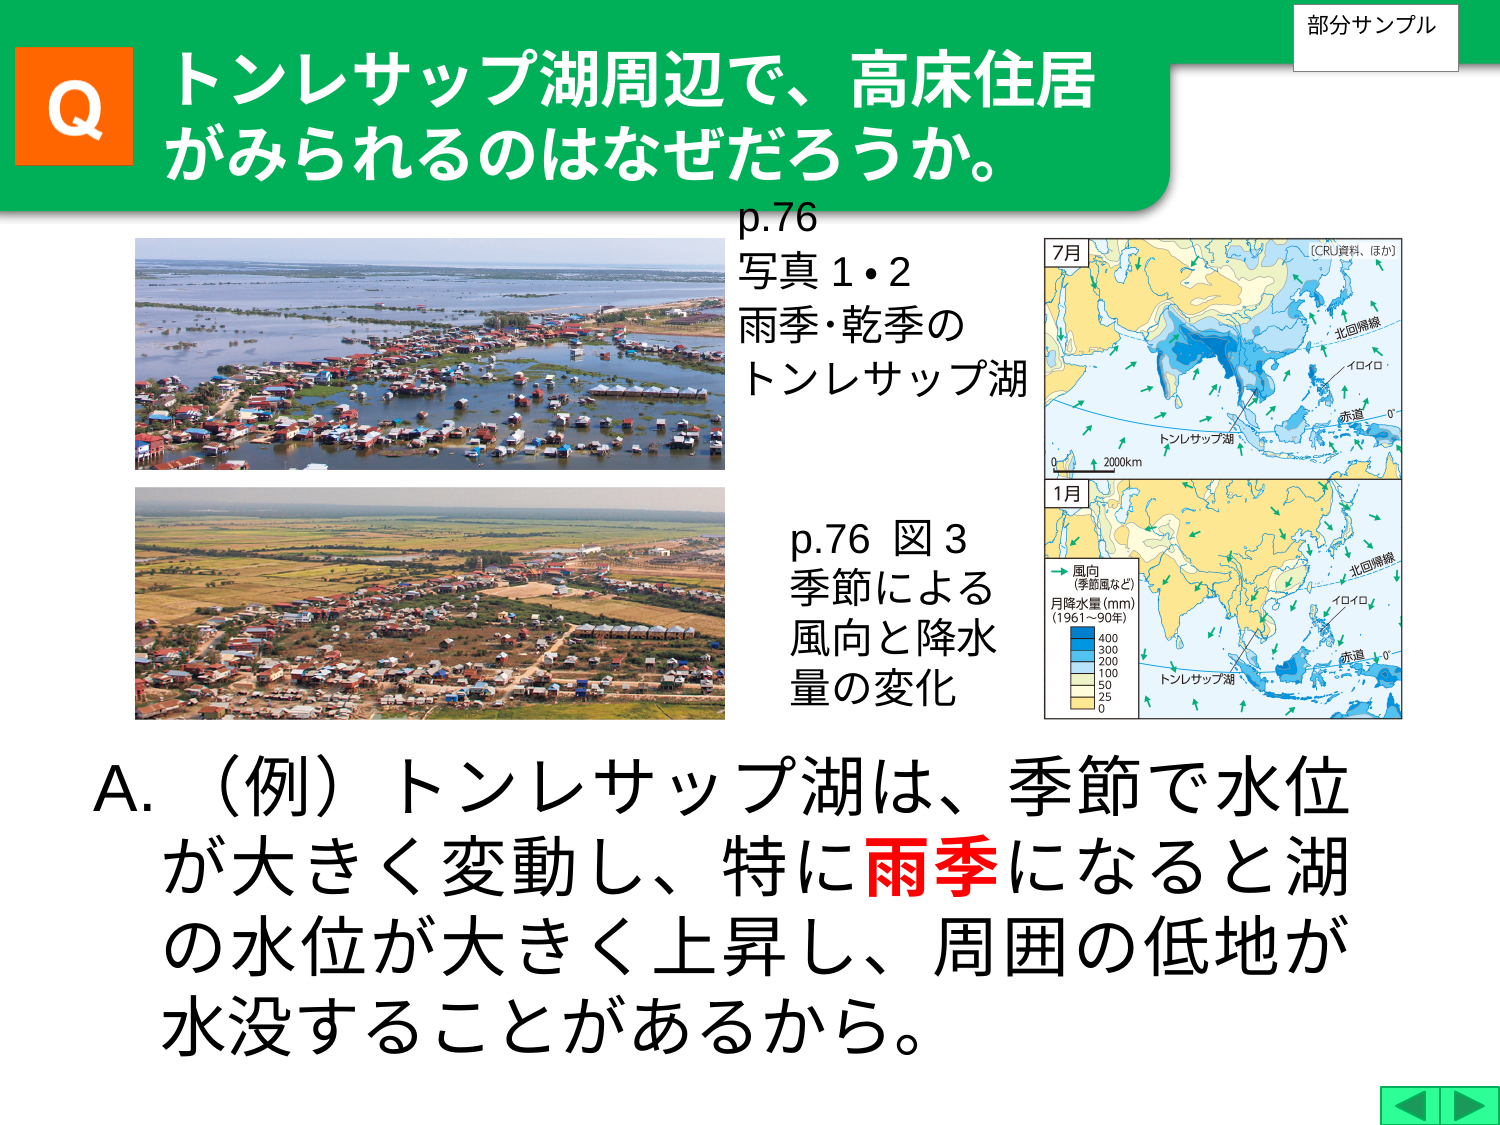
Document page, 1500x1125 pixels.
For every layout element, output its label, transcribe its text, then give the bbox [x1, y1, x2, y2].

text_box p.76 図3 季節による風向と降水量の変化 [775, 504, 1032, 720]
picture [1043, 237, 1403, 720]
picture [135, 238, 725, 470]
text_box 部分サンプル [1293, 4, 1459, 72]
text_box トンレサップ湖周辺で、高床住居がみられるのはなぜだろうか。 [148, 32, 1168, 198]
text_box [1380, 1086, 1439, 1125]
picture [0, 38, 149, 198]
text_box [1439, 1086, 1500, 1125]
picture [135, 487, 725, 720]
text_box A.（例）トンレサップ湖は、季節で水位が大きく変動し、特に雨季になると湖の水位が大きく上昇し、周囲の低地が水没することがあるから。 [27, 745, 1352, 1093]
text_box p.76 写真1・2 雨季･乾季の トンレサップ湖 [737, 277, 1043, 445]
